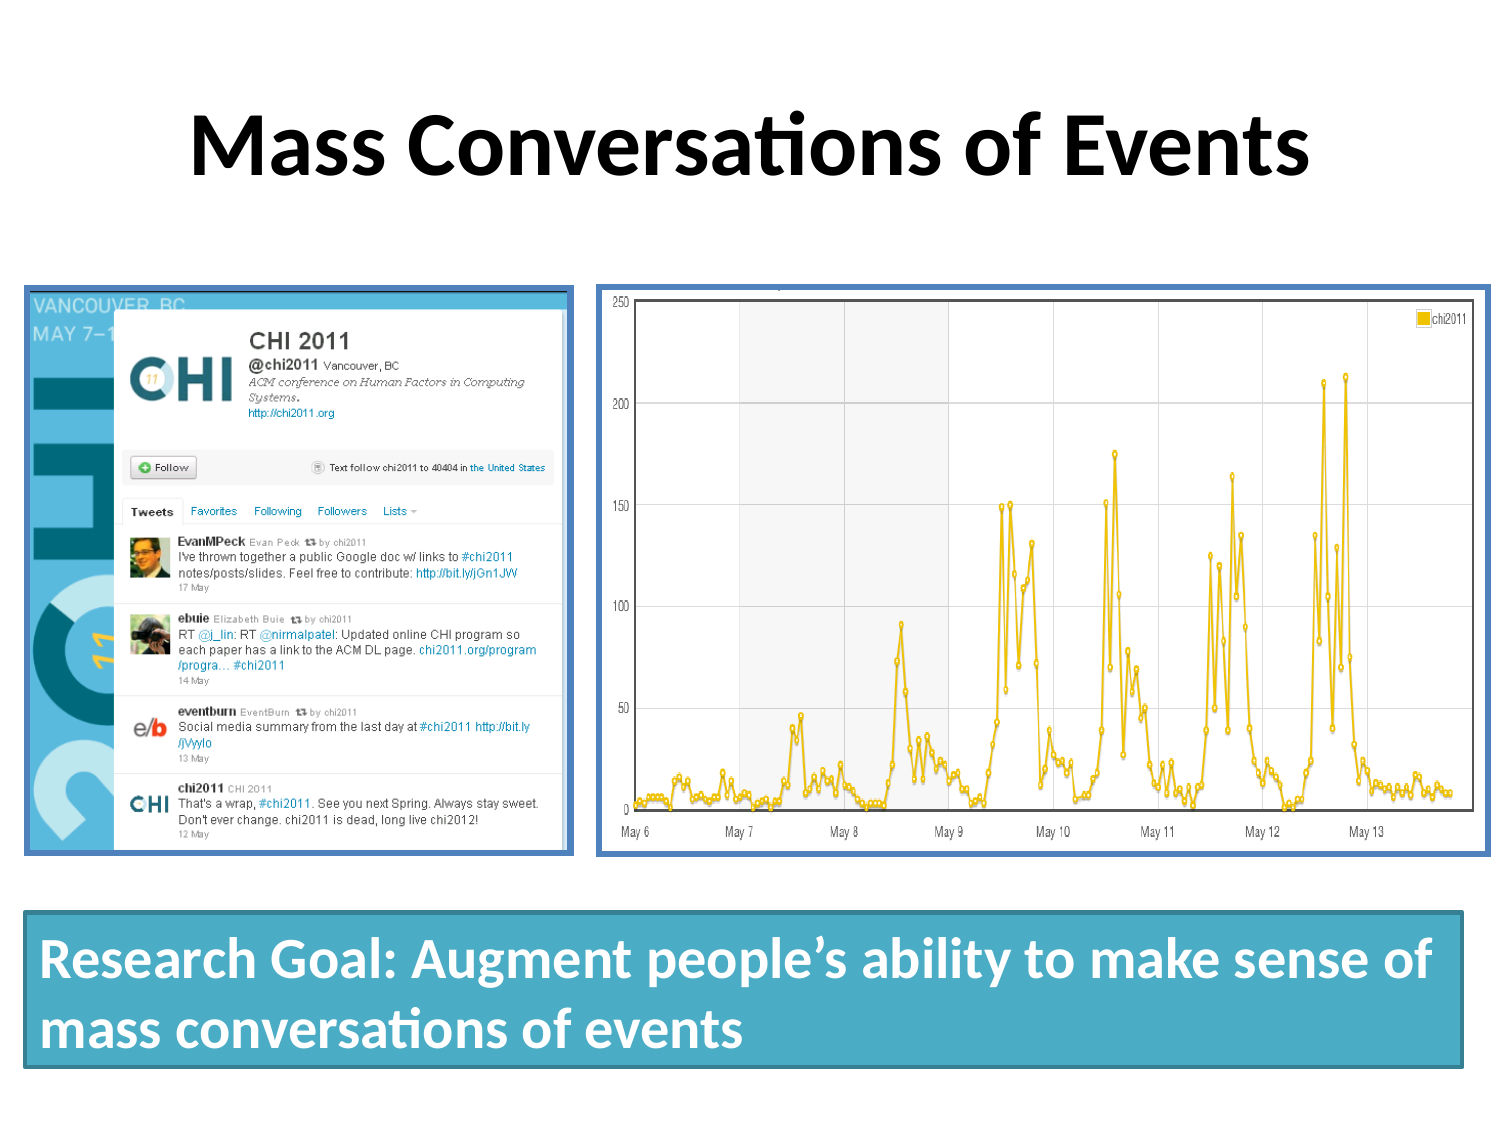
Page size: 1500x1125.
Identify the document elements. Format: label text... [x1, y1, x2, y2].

picture [602, 289, 1486, 852]
title Mass Conversations of Events [74, 44, 1426, 233]
text_box Research Goal: Augment people’s ability to make sense of mass conversations of events [23, 910, 1464, 1069]
picture [29, 290, 568, 851]
